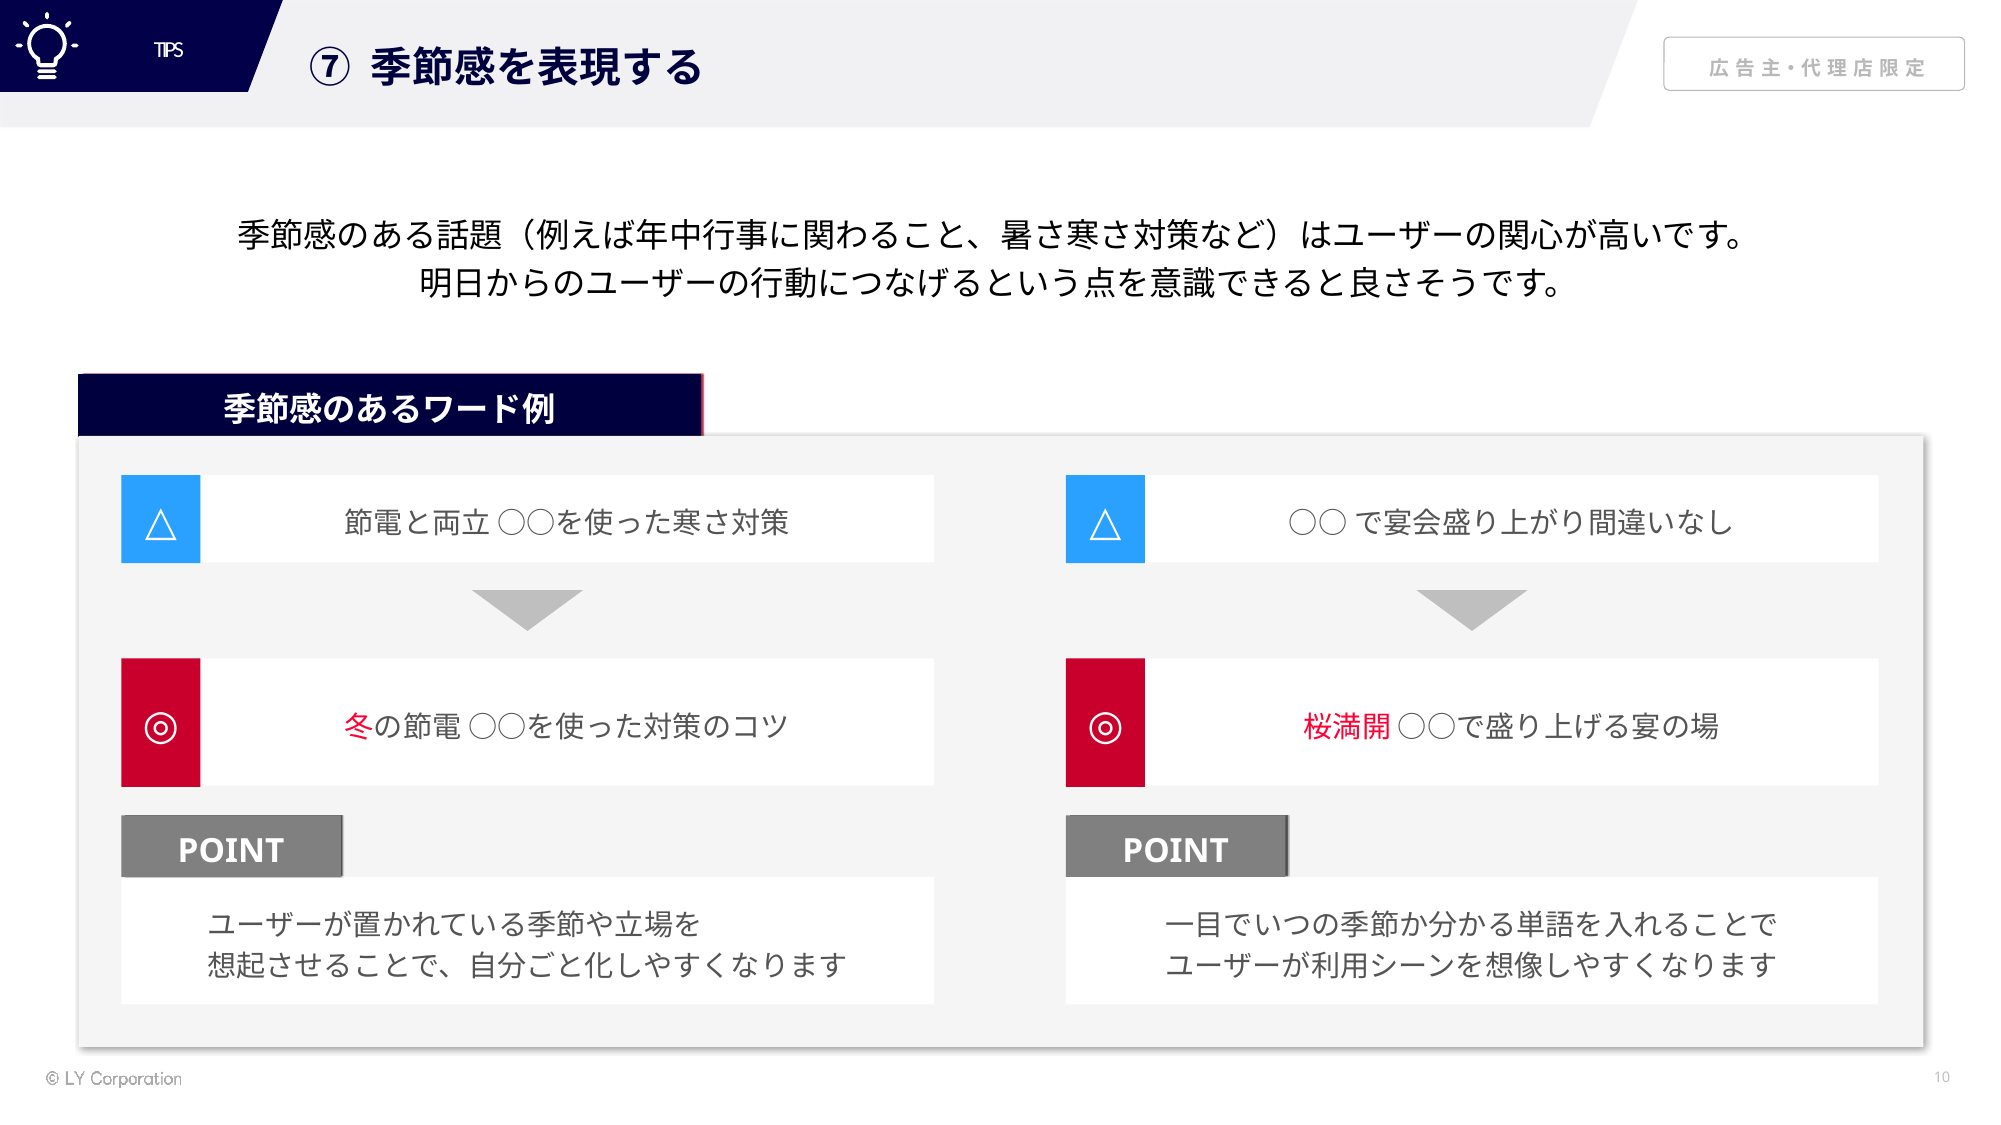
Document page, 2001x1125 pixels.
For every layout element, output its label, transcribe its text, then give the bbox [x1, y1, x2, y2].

text_box [471, 590, 584, 631]
text_box POINT [121, 815, 341, 878]
text_box △ [1065, 475, 1145, 564]
text_box 一目でいつの季節か分かる単語を入れることで ユーザーが利用シーンを想像しやすくなります [1065, 877, 1879, 1005]
text_box ユーザーが置かれている季節や立場を 想起させることで、自分ごと化しやすくなります [121, 877, 934, 1005]
picture [46, 1071, 181, 1088]
text_box [78, 435, 1924, 1047]
text_box ◎ [121, 658, 201, 787]
text_box △ [121, 475, 201, 564]
list TIPS [97, 13, 240, 81]
text_box [1416, 590, 1528, 631]
text_box 季節感のある話題（例えば年中行事に関わること、暑さ寒さ対策など）はユーザーの関心が高いです。 明日からのユーザーの行動につなげるという点を意識できると良さそうです。 [76, 206, 1922, 302]
text_box 冬の節電 ○○を使った対策のコツ [201, 658, 935, 786]
text_box POINT [1065, 815, 1286, 877]
list ⑦ 季節感を表現する [309, 41, 1645, 97]
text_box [15, 11, 79, 80]
text_box 桜満開 ○○で盛り上げる宴の場 [1145, 658, 1879, 786]
text_box 節電と両立 ○○を使った寒さ対策 [201, 475, 935, 563]
text_box ○○で宴会盛り上がり間違いなし [1145, 475, 1879, 563]
text_box 季節感のあるワード例 [78, 374, 700, 435]
text_box ◎ [1065, 658, 1145, 787]
